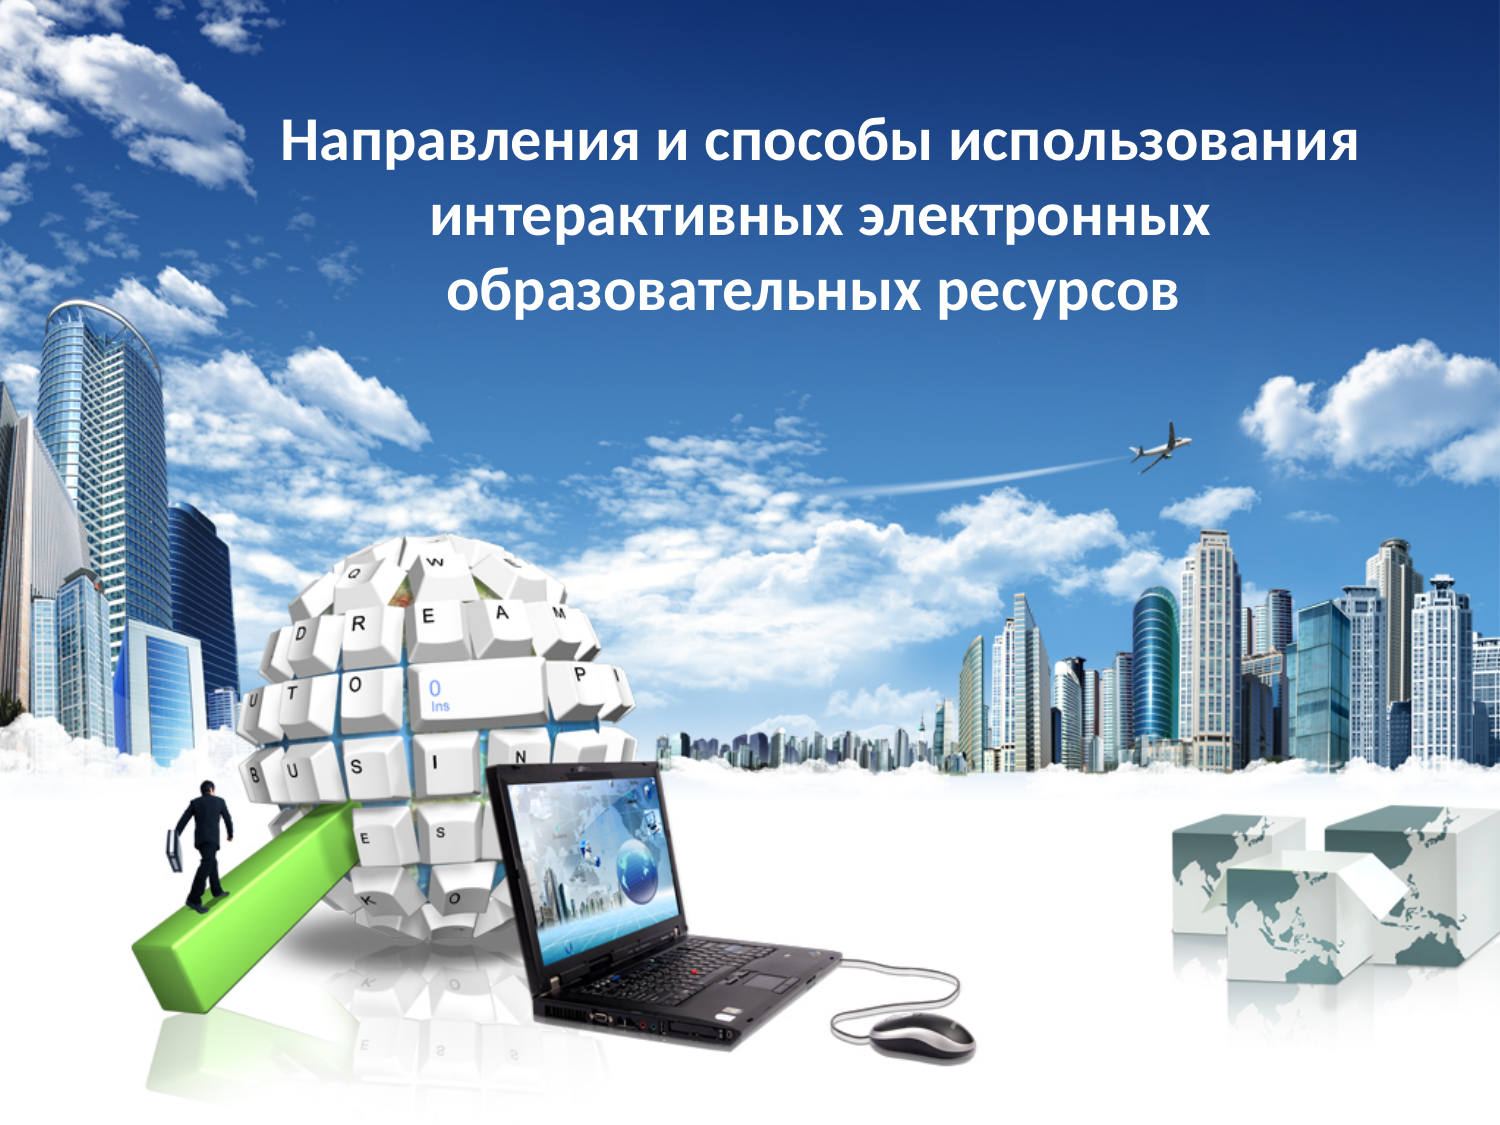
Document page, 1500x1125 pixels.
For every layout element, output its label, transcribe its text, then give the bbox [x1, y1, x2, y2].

picture [0, 0, 1500, 1125]
title Направления и способы использования интерактивных электронных образовательных ресурсов [183, 90, 1458, 332]
